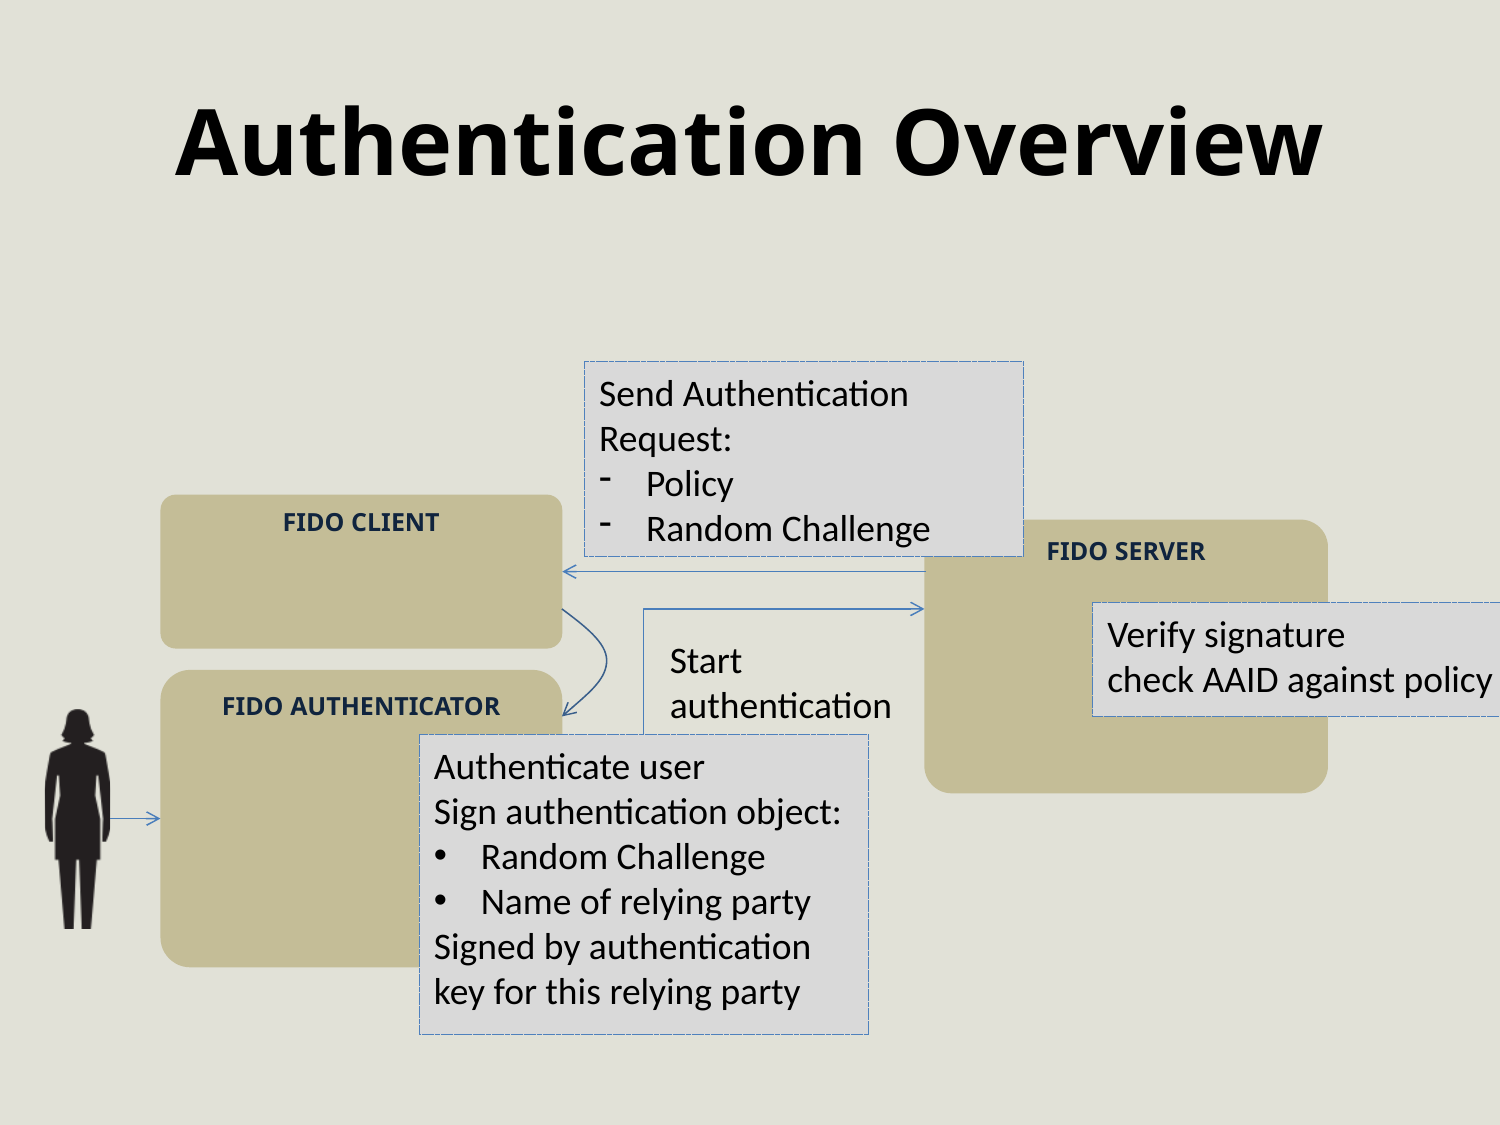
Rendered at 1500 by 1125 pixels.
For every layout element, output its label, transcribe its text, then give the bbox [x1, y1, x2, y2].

text_box [560, 607, 609, 717]
text_box Authenticate user Sign authentication object: Random Challenge Name of relying party Signed by authentication key for this relying party [419, 734, 869, 1035]
text_box FIDO SERVER [922, 517, 1331, 796]
text_box FIDO CLIENT [158, 492, 565, 651]
text_box Send Authentication Request: Policy Random Challenge [584, 361, 1024, 557]
title Authentication Overview [75, 45, 1425, 233]
text_box FIDO AUTHENTICATOR [158, 667, 565, 970]
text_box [720, 530, 847, 813]
text_box Start authentication [852, 628, 908, 734]
text_box Start authentication [654, 628, 715, 734]
picture [44, 708, 111, 929]
text_box Verify signature check AAID against policy [1092, 602, 1500, 717]
